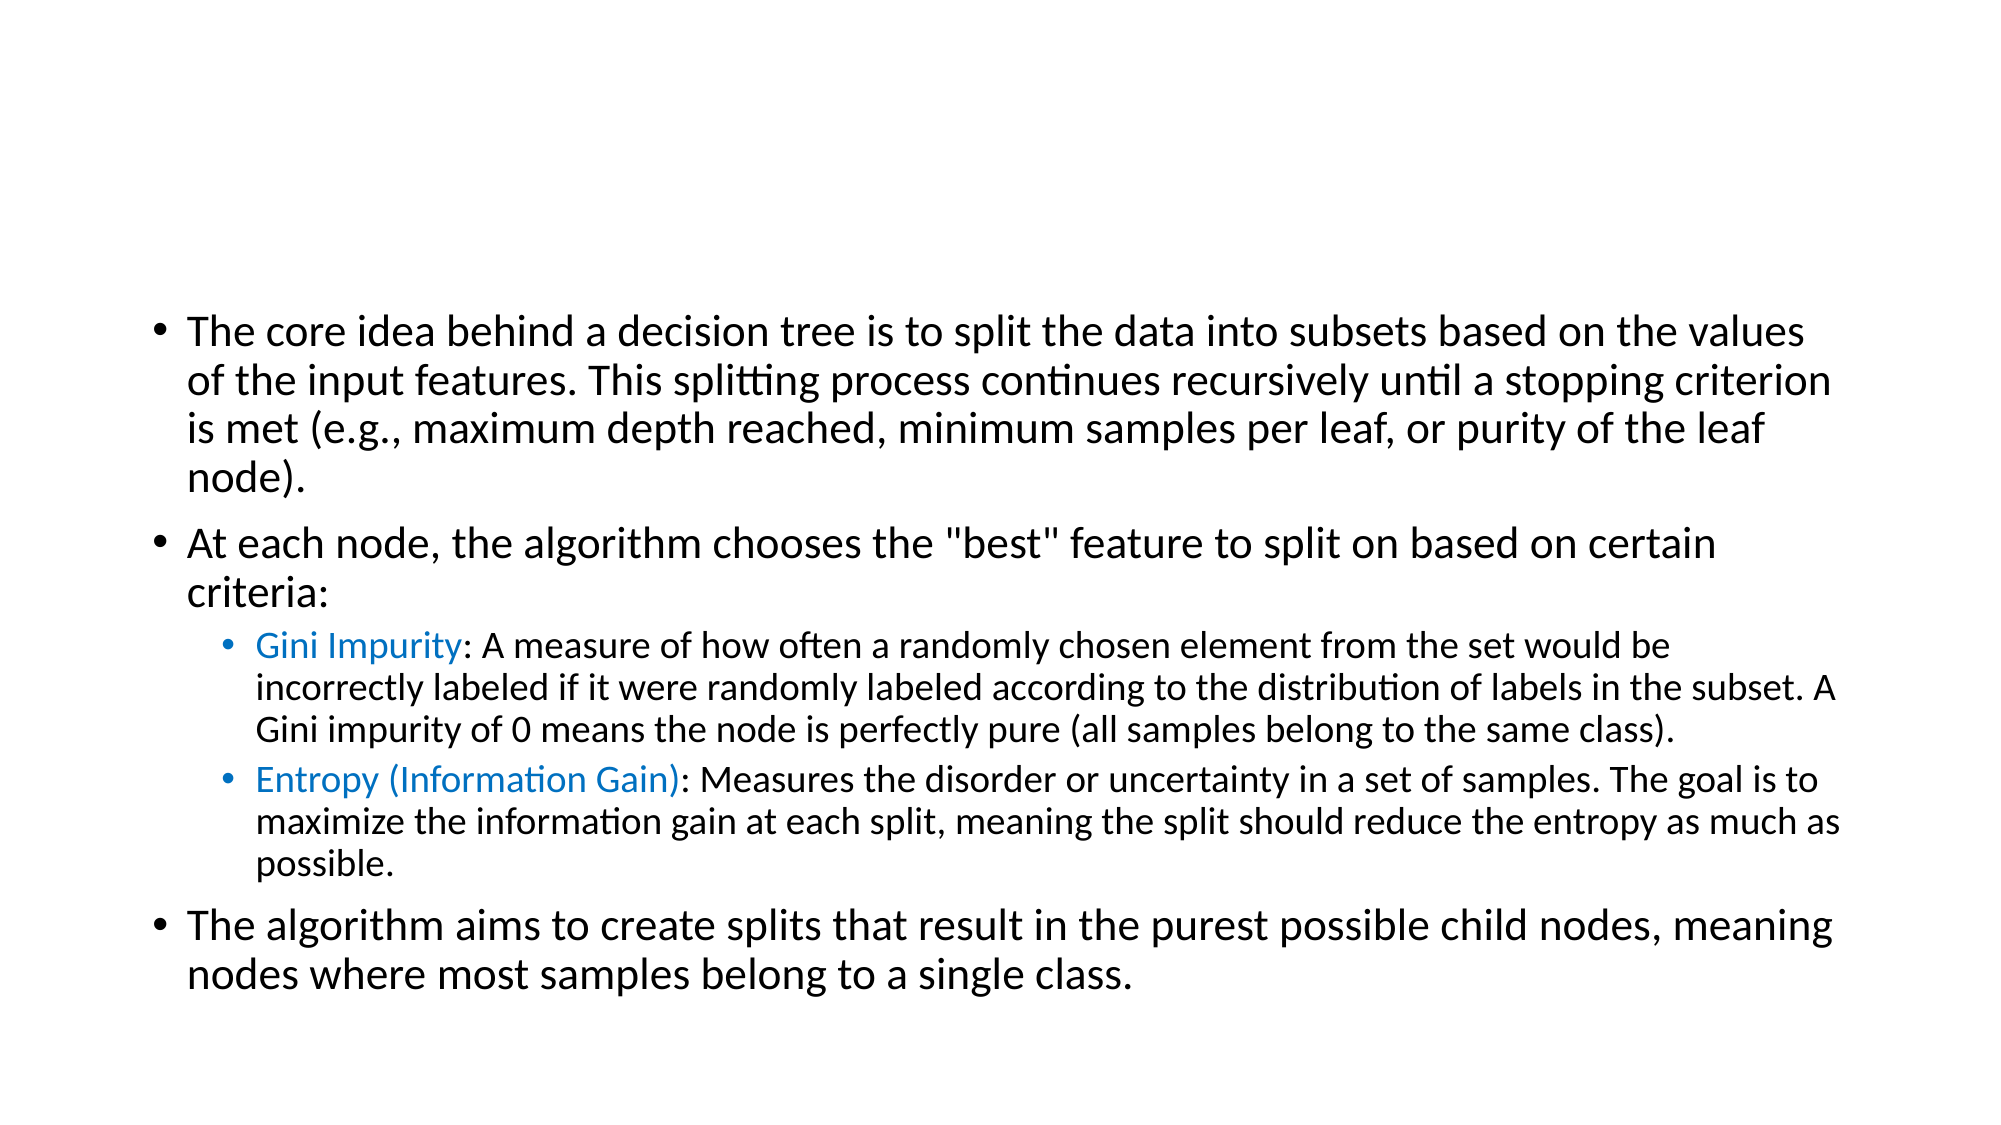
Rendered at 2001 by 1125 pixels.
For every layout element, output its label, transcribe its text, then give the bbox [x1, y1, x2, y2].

list The core idea behind a decision tree is to split the data into subsets based on the values of the input features. This splitting process continues recursively until a stopping criterion is met (e.g., maximum depth reached, minimum samples per leaf, or purity of the leaf node). At each node, the algorithm chooses the "best" feature to split on based on certain criteria: Gini Impurity: A measure of how often a randomly chosen element from the set would be incorrectly labeled if it were randomly labeled according to the distribution of labels in the subset. A Gini impurity of 0 means the node is perfectly pure (all samples belong to the same class). Entropy (Information Gain): Measures the disorder or uncertainty in a set of samples. The goal is to maximize the information gain at each split, meaning the split should reduce the entropy as much as possible. The algorithm aims to create splits that result in the purest possible child nodes, meaning nodes where most samples belong to a single class. [137, 299, 1863, 1014]
